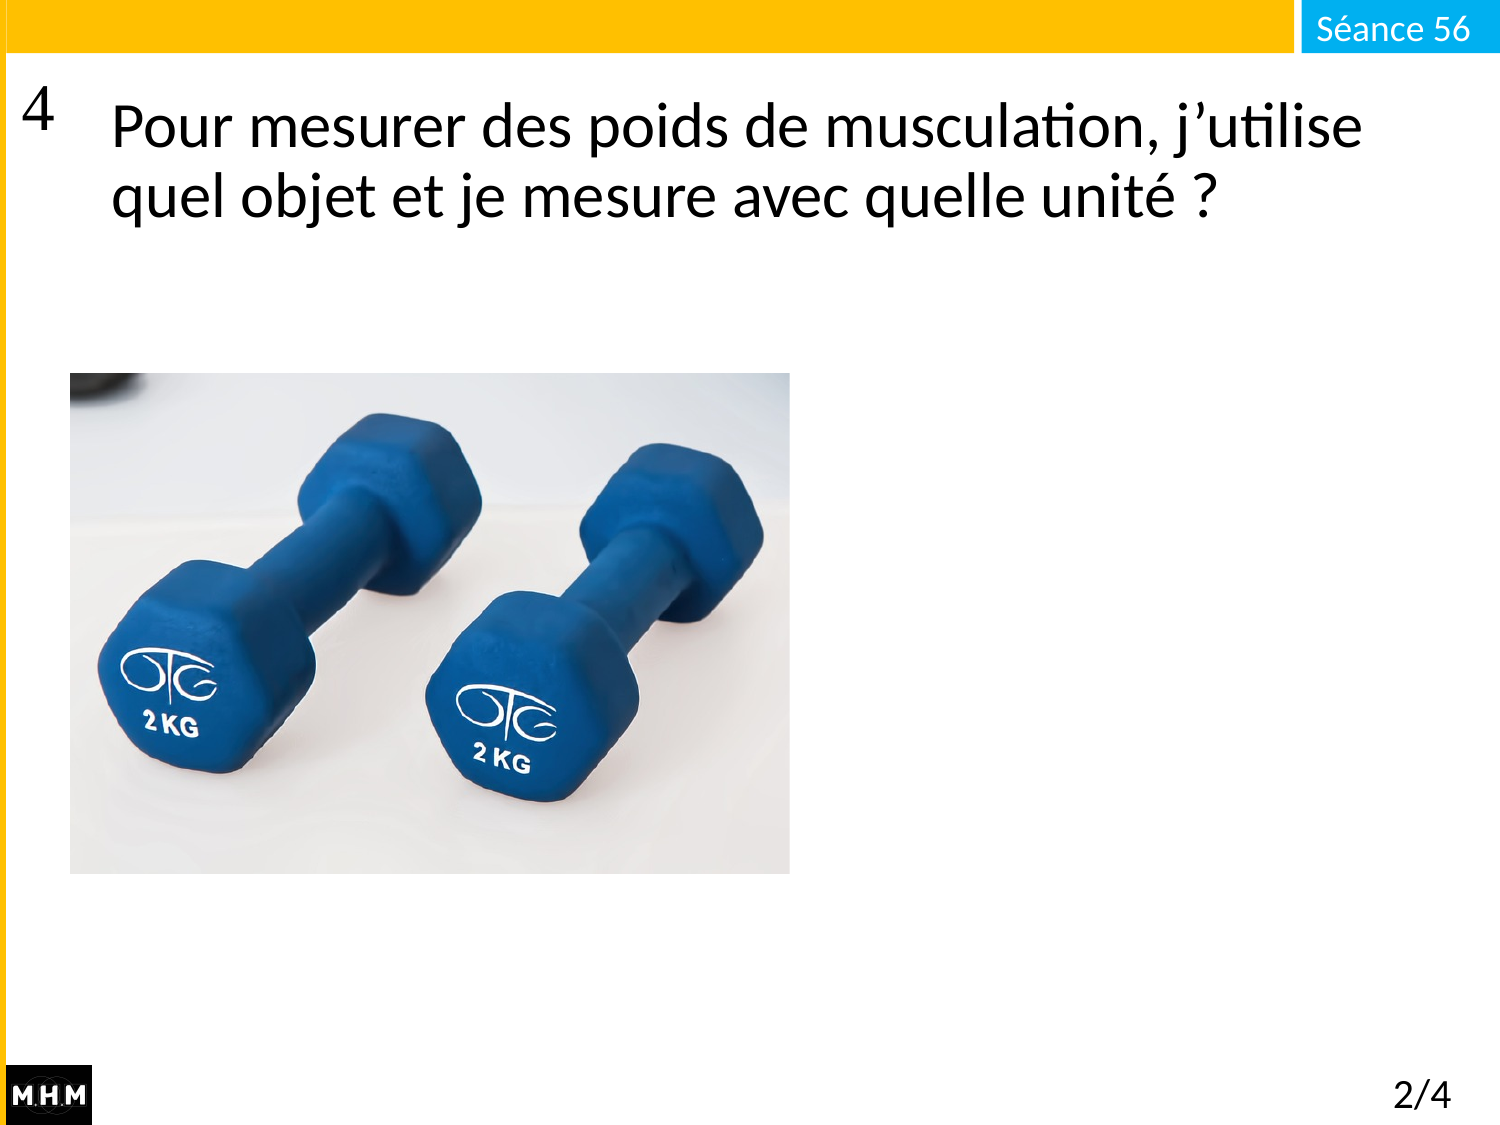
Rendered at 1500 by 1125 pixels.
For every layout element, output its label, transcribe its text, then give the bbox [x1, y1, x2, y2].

list 2/4 [1344, 1064, 1500, 1125]
title Pour mesurer des poids de musculation, j’utilise quel objet et je mesure avec quelle unité ? [96, 60, 1391, 263]
picture [6, 1065, 92, 1125]
picture [70, 373, 790, 874]
